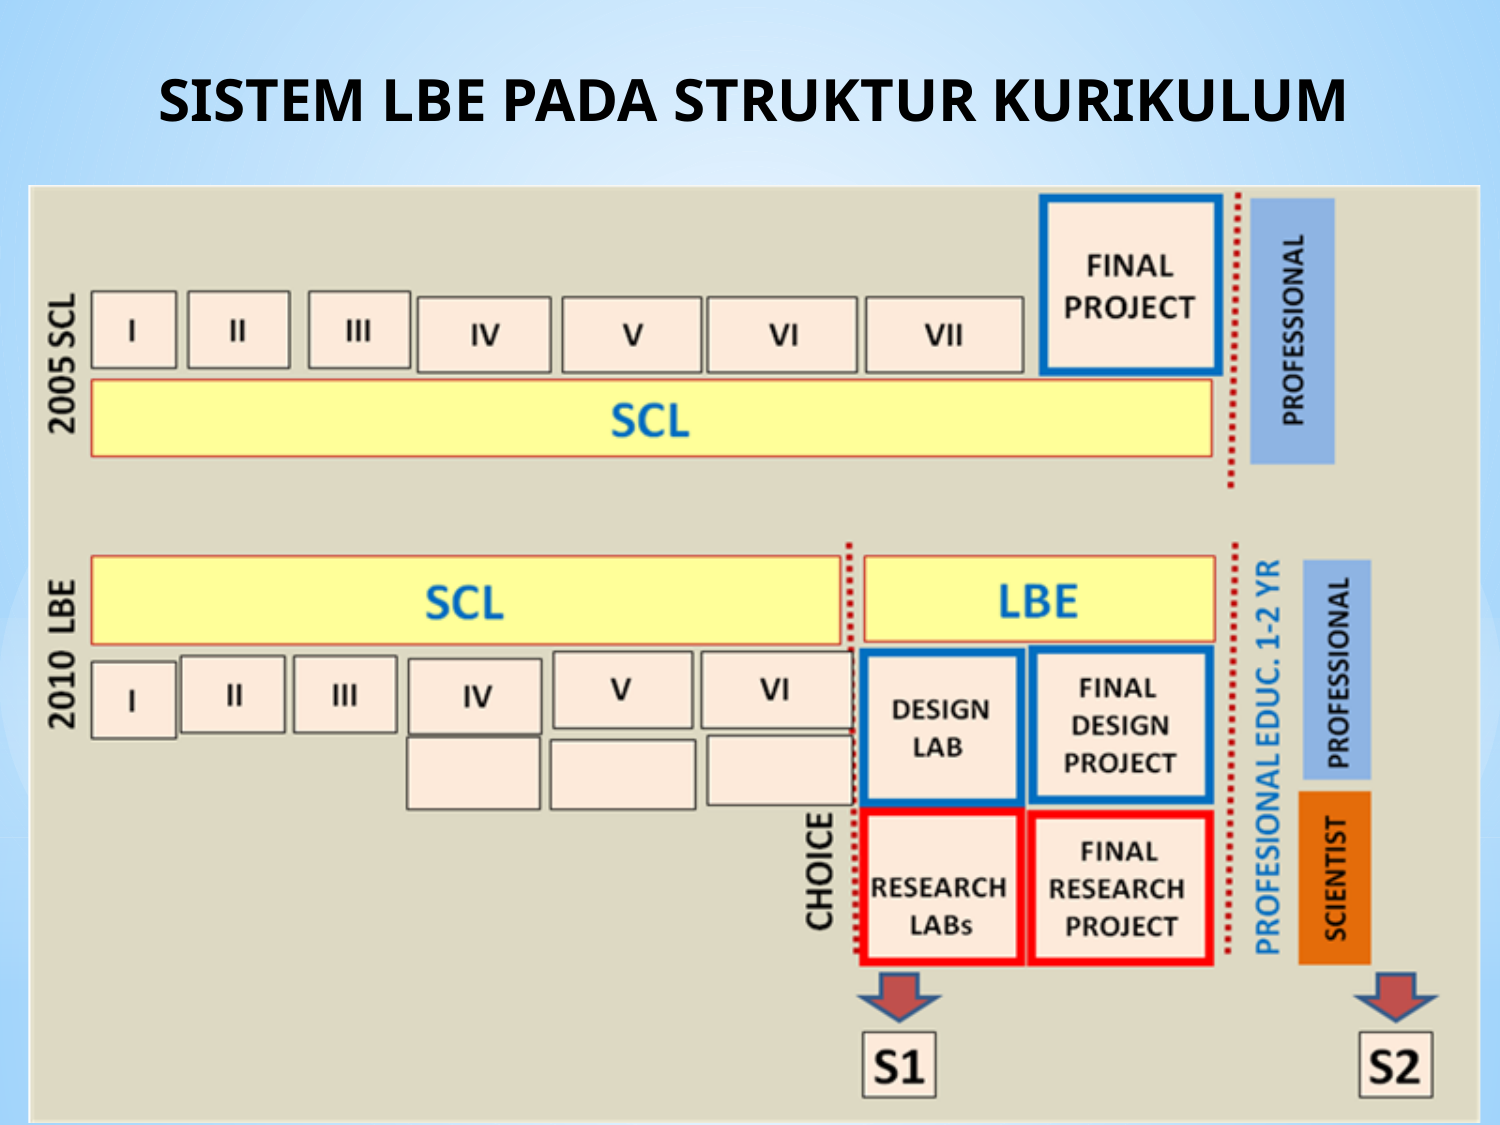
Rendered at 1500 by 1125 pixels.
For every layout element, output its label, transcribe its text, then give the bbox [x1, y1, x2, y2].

picture [28, 184, 1481, 1123]
text_box SISTEM LBE PADA STRUKTUR KURIKULUM [143, 55, 1365, 141]
